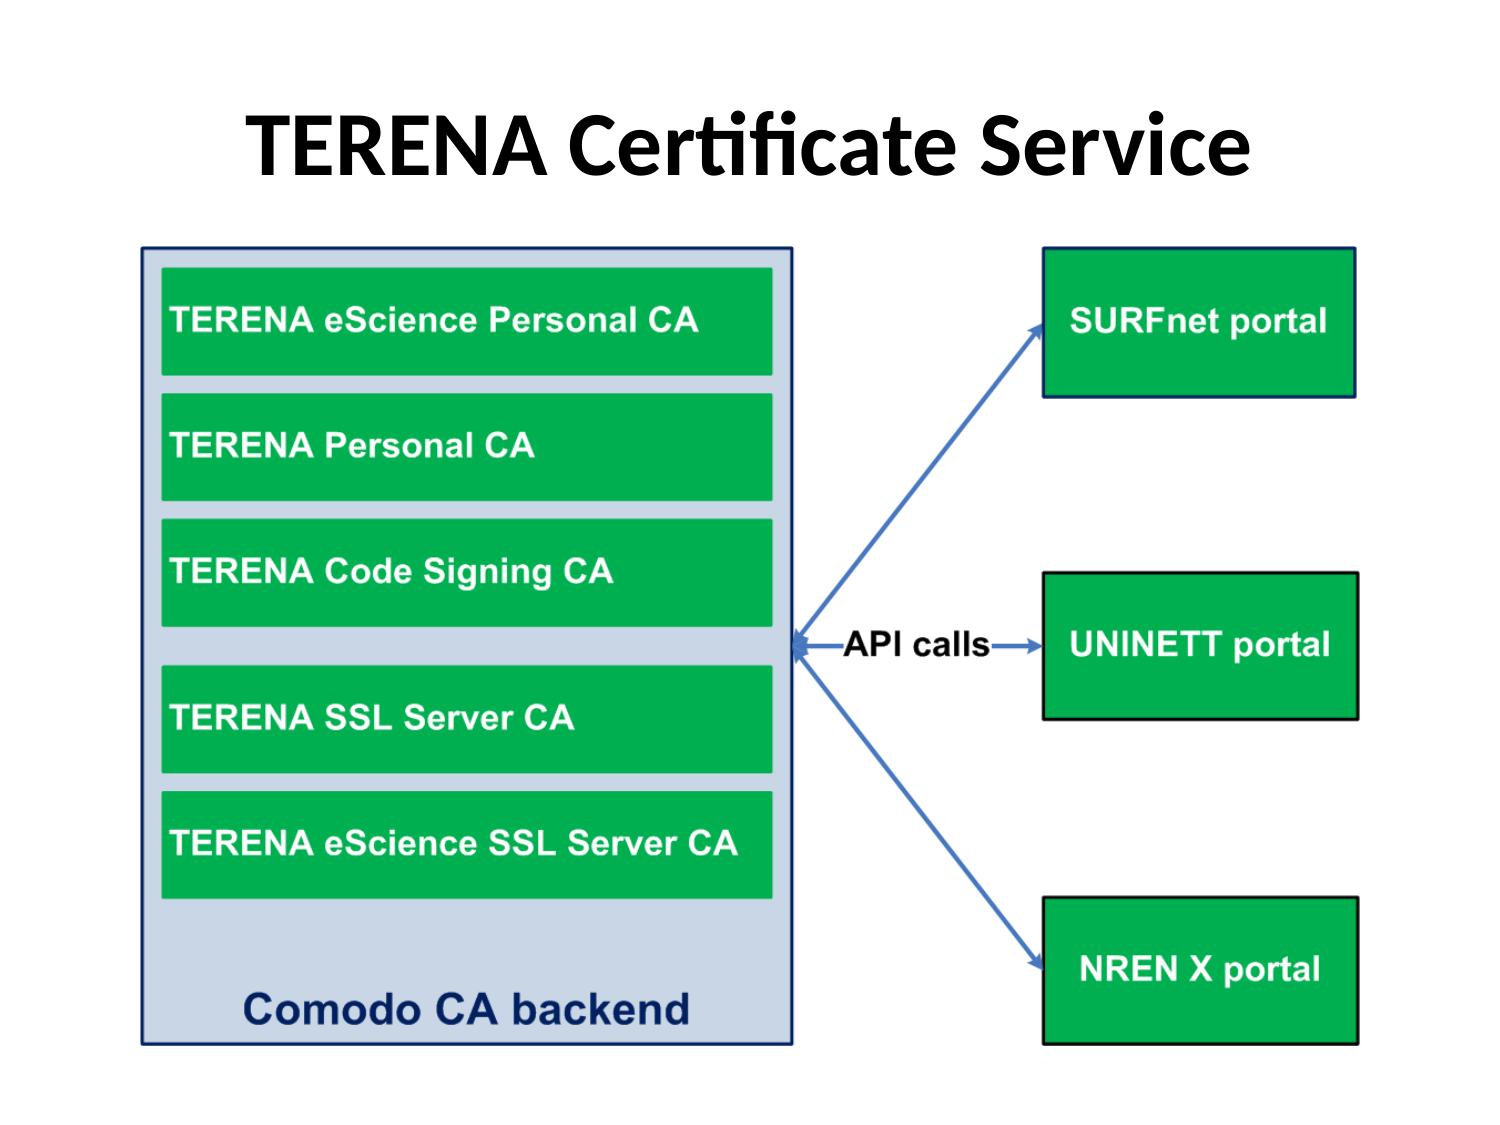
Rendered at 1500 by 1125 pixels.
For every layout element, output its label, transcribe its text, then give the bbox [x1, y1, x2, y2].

title TERENA Certificate Service [75, 45, 1425, 233]
picture [140, 245, 1360, 1047]
